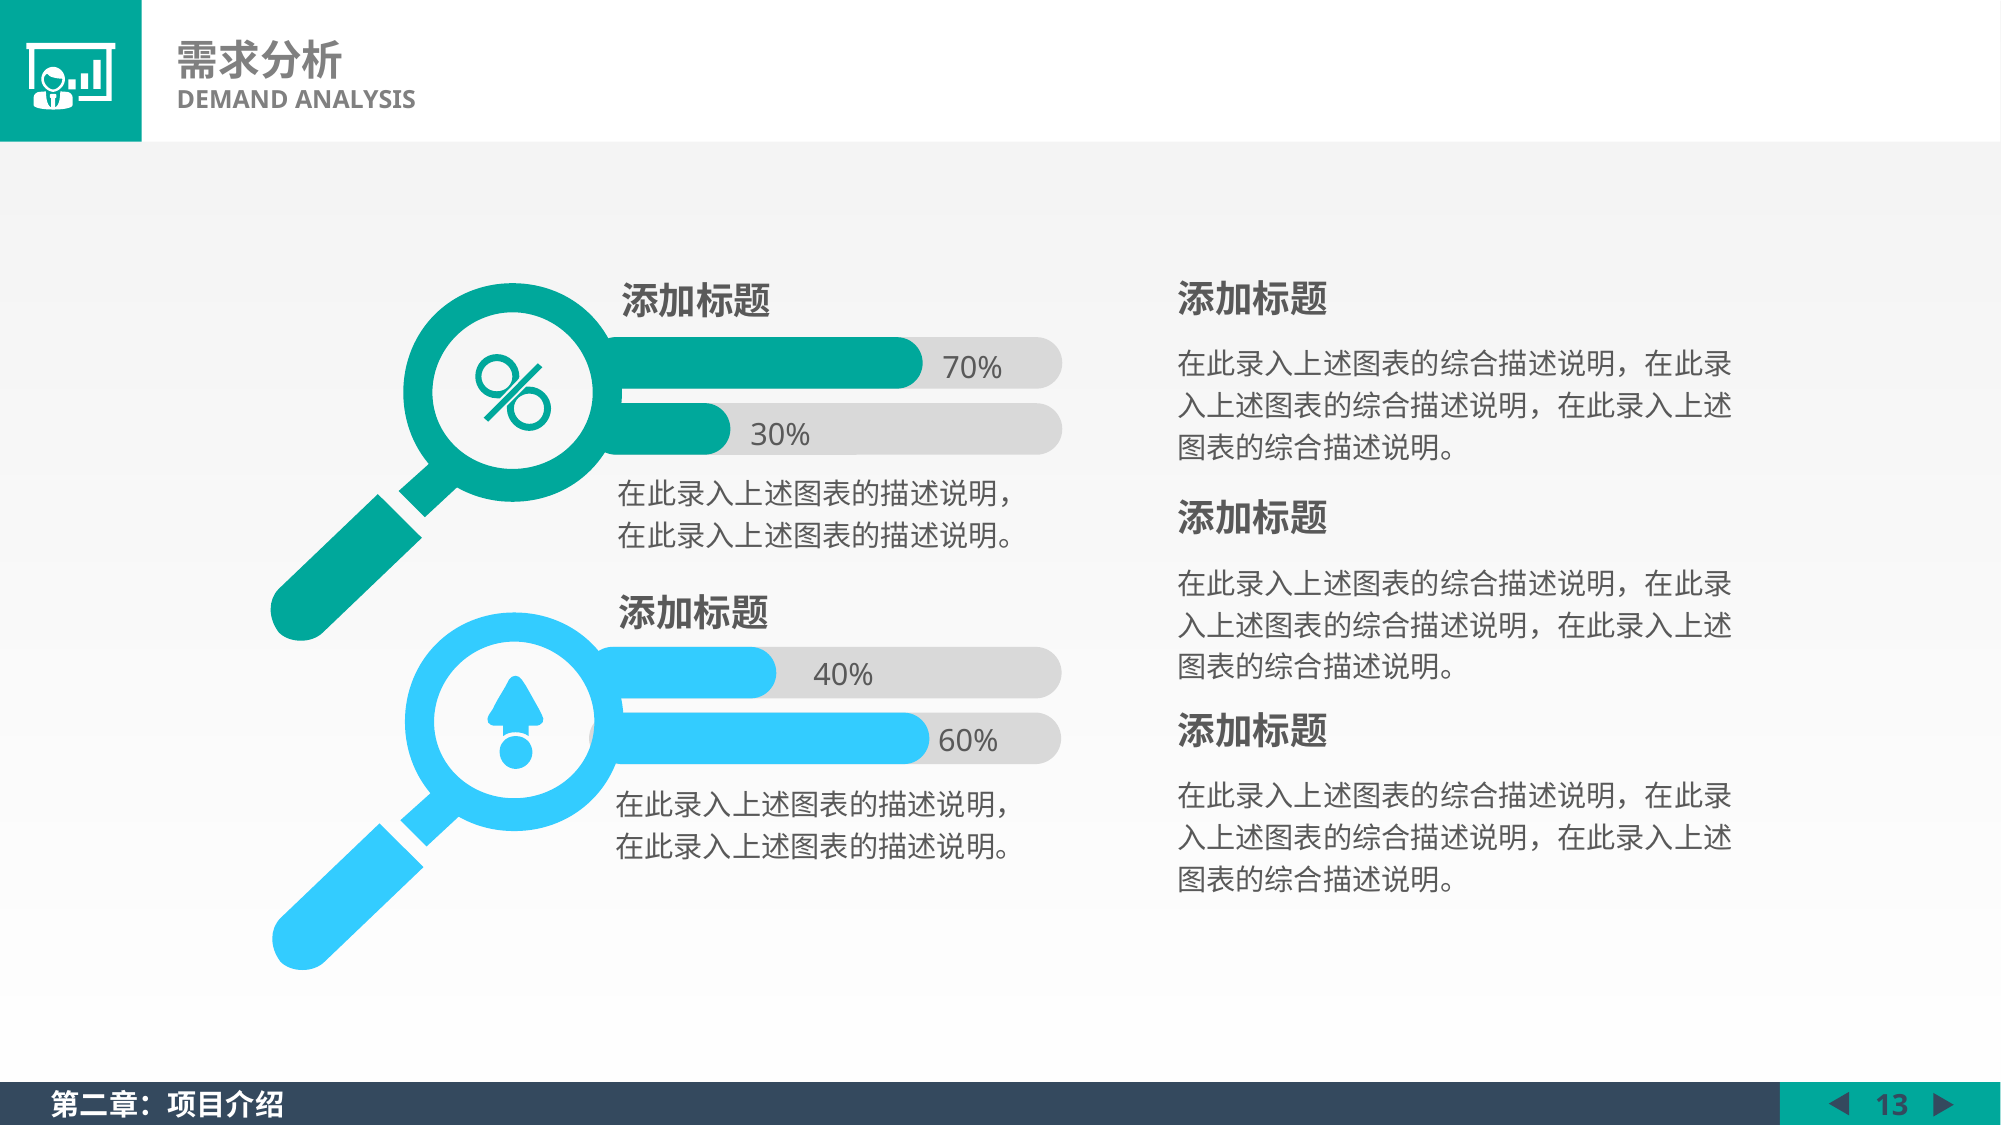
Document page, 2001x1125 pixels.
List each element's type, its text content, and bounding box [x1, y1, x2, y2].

text_box [26, 42, 116, 101]
text_box [33, 91, 73, 110]
text_box 在此录入上述图表的描述说明，在此录入上述图表的描述说明。 [628, 772, 1062, 871]
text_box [627, 332, 1063, 389]
text_box [0, 0, 144, 144]
text_box 在此录入上述图表的描述说明，在此录入上述图表的描述说明。 [627, 461, 1065, 560]
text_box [628, 706, 1062, 765]
text_box 添加标题 [1162, 486, 1344, 547]
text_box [269, 612, 624, 973]
text_box 在此录入上述图表的综合描述说明，在此录入上述图表的综合描述说明，在此录入上述图表的综合描述说明。 [1162, 550, 1757, 692]
text_box [144, 0, 2001, 144]
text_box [267, 282, 623, 612]
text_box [627, 400, 1063, 456]
text_box 第二章：项目介绍 [0, 1078, 339, 1125]
text_box [339, 1080, 1778, 1125]
text_box 添加标题 [1162, 267, 1344, 328]
text_box 在此录入上述图表的综合描述说明，在此录入上述图表的综合描述说明，在此录入上述图表的综合描述说明。 [1162, 763, 1757, 904]
text_box 在此录入上述图表的综合描述说明，在此录入上述图表的综合描述说明，在此录入上述图表的综合描述说明。 [1162, 330, 1757, 472]
text_box 13 [1779, 1078, 2001, 1125]
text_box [628, 640, 1062, 699]
text_box 添加标题 [606, 270, 787, 330]
text_box 添加标题 [1162, 699, 1344, 760]
text_box 需求分析 DEMAND ANALYSIS [161, 59, 859, 138]
text_box 添加标题 [627, 581, 784, 638]
